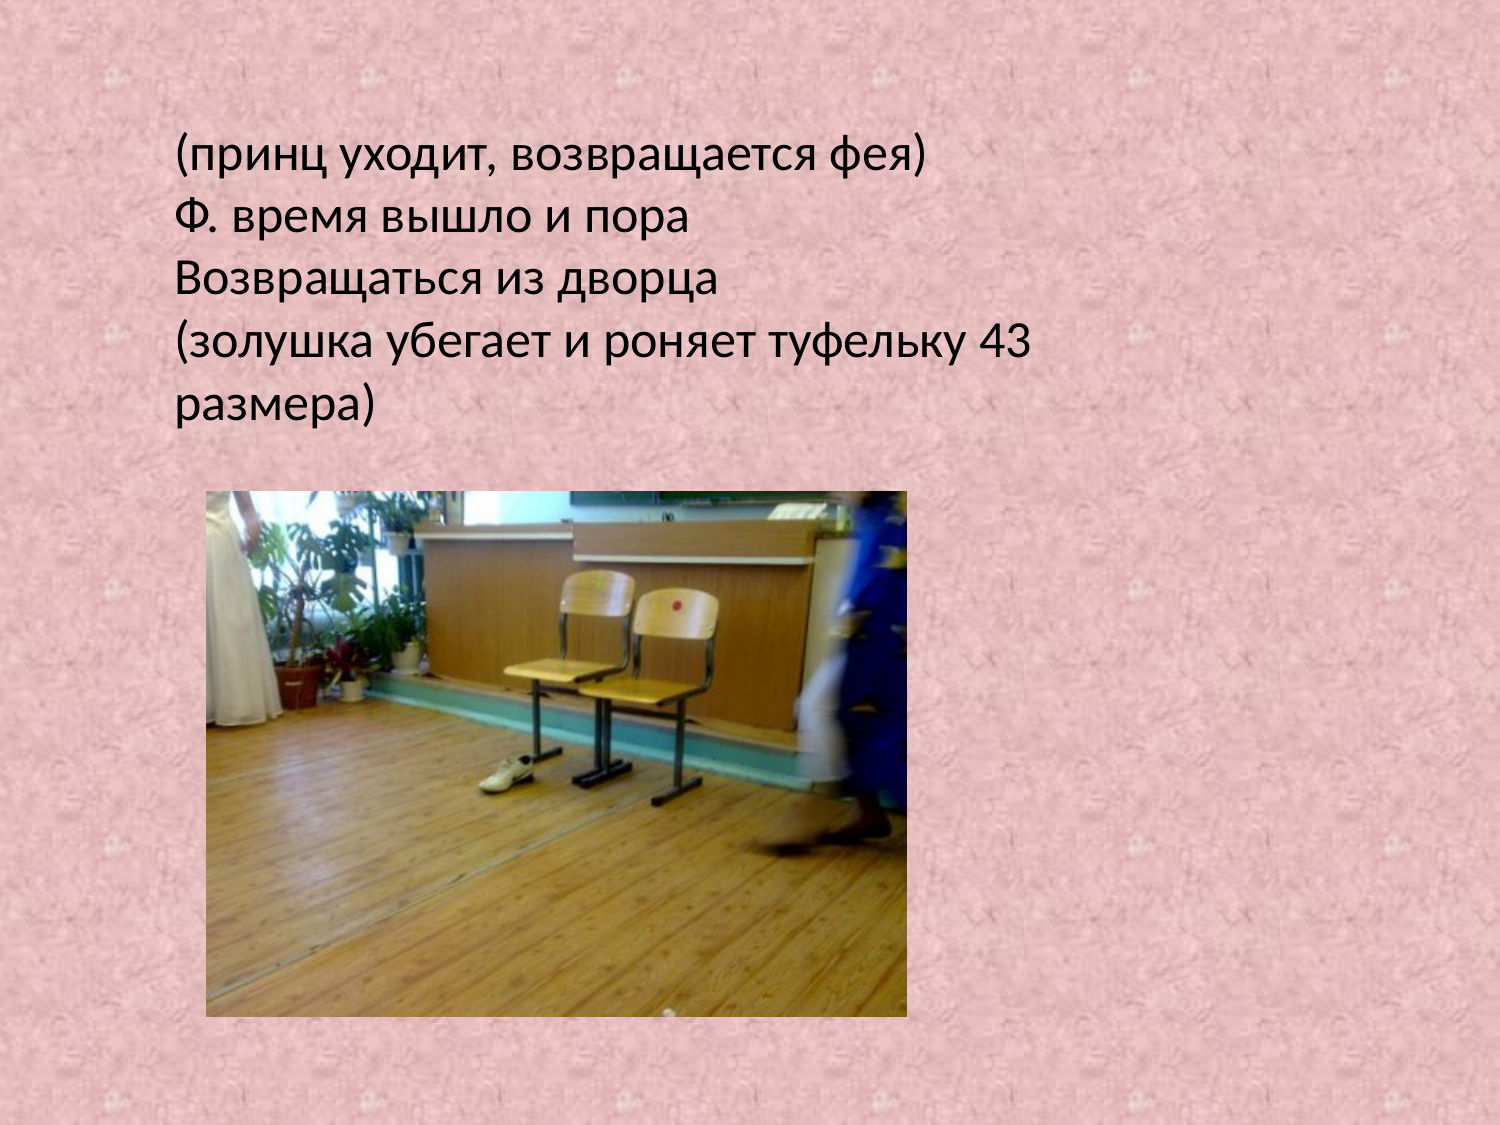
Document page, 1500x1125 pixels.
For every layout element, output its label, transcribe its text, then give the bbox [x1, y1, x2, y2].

picture [0, 0, 1500, 1125]
text_box (принц уходит, возвращается фея) Ф. время вышло и пора Возвращаться из дворца (золушка убегает и роняет туфельку 43 размера) [159, 110, 1128, 438]
